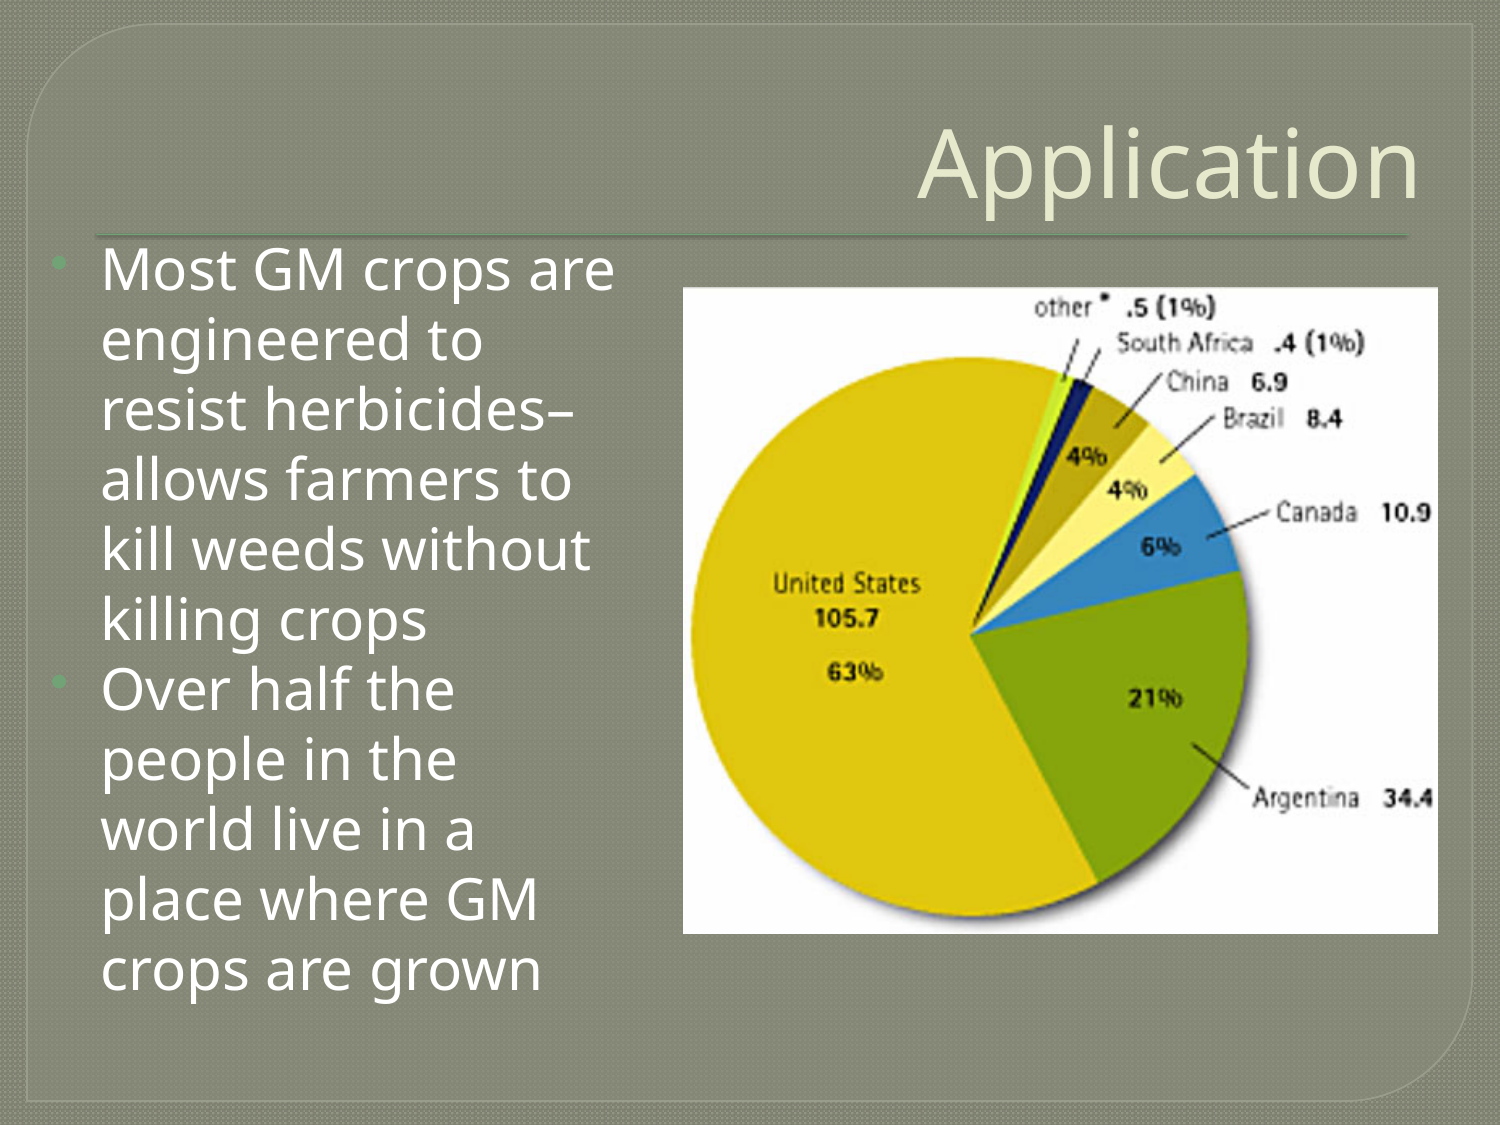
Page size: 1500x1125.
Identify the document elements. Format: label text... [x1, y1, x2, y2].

picture [683, 287, 1438, 934]
list Most GM crops are engineered to resist herbicides– allows farmers to kill weeds without killing crops Over half the people in the world live in a place where GM crops are grown [37, 224, 638, 1088]
title Application [87, 37, 1438, 225]
